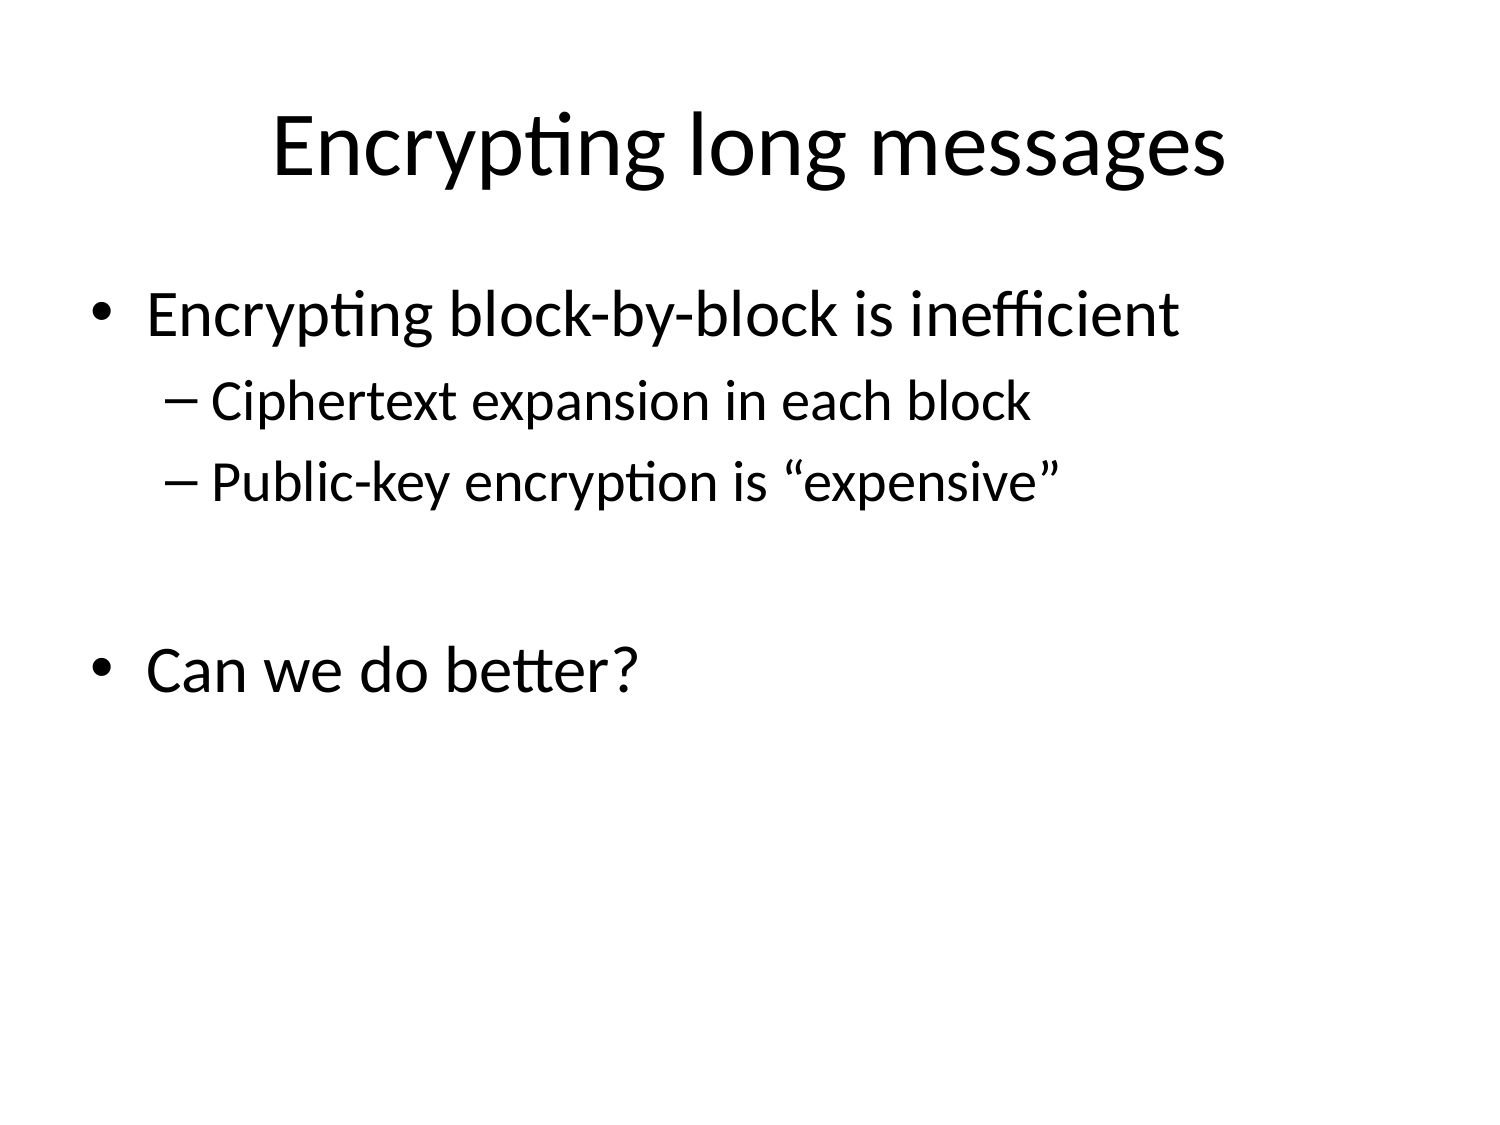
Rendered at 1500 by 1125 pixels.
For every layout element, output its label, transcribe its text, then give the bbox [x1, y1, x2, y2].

title Encrypting long messages [75, 45, 1425, 233]
list Encrypting block-by-block is inefficient Ciphertext expansion in each block Public-key encryption is “expensive” Can we do better? [75, 262, 1425, 1005]
